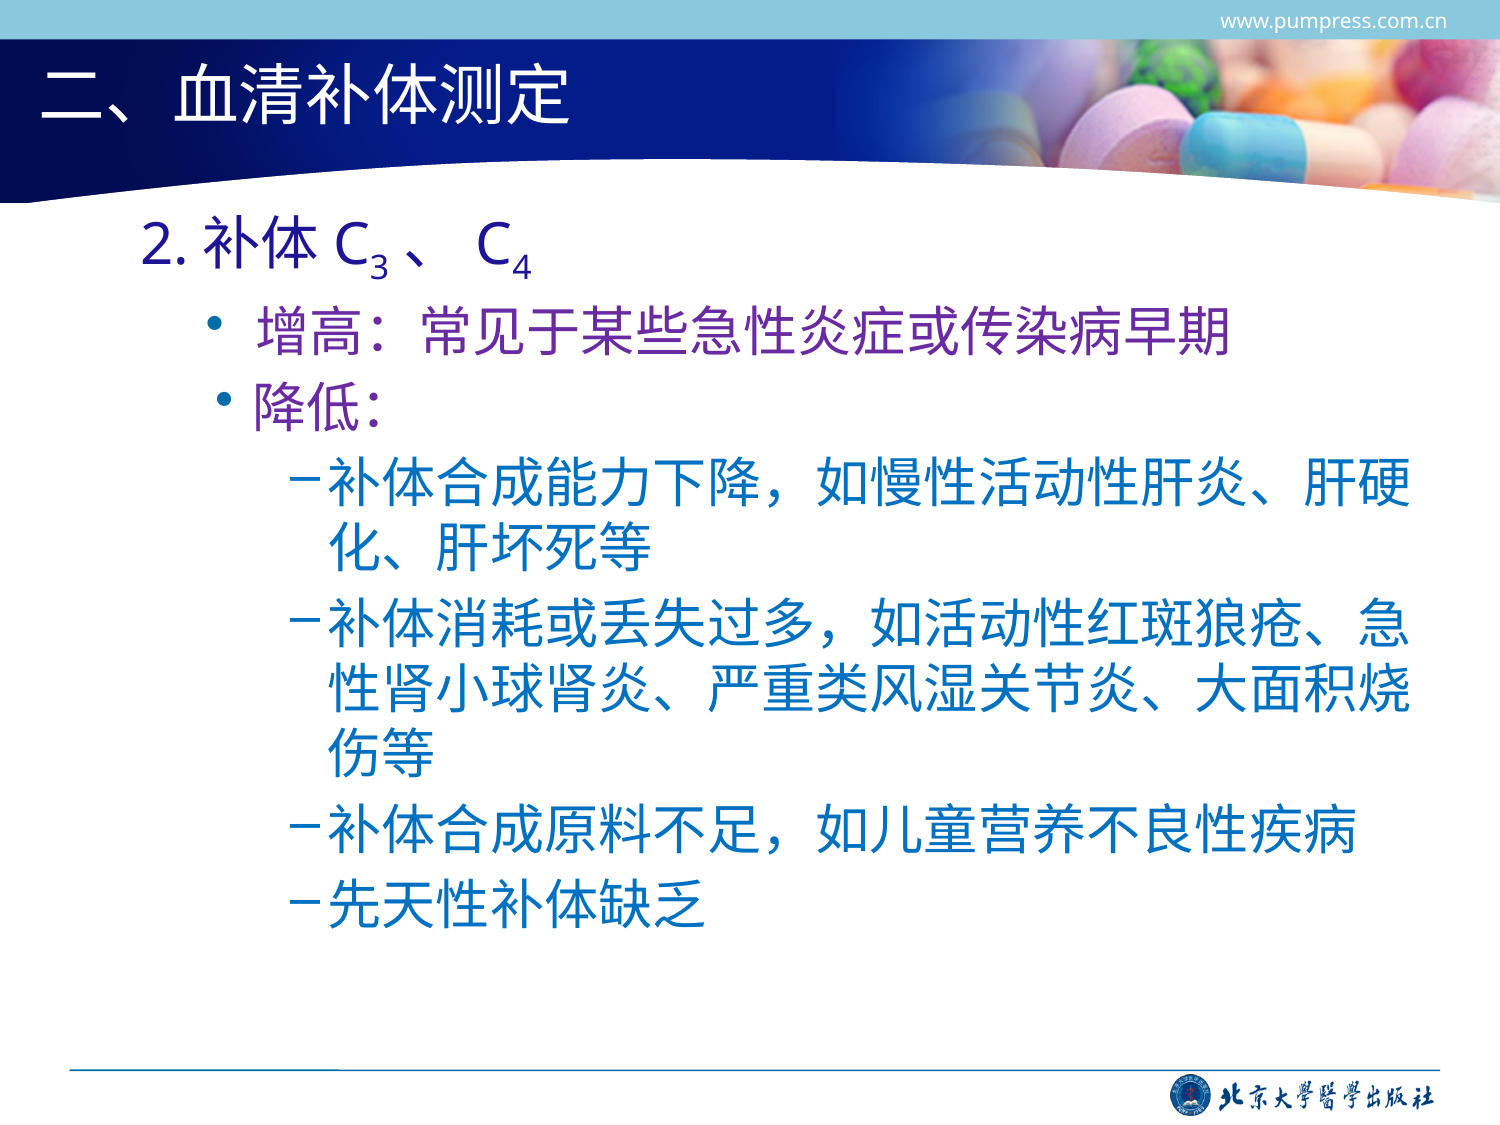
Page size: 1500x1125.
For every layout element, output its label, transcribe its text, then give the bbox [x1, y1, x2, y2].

slide_number www.pumpress.com.cn [1024, 0, 1463, 38]
title 二、血清补体测定 [23, 46, 1349, 140]
picture [0, 40, 1500, 203]
list 2.补体C3、C4 增高：常见于某些急性炎症或传染病早期 降低： 补体合成能力下降，如慢性活动性肝炎、肝硬化、肝坏死等 补体消耗或丢失过多，如活动性红斑狼疮、急性肾小球肾炎、严重类风湿关节炎、大面积烧伤等 补体合成原料不足，如儿童营养不良性疾病 先天性补体缺乏 [49, 198, 1463, 1026]
picture [1170, 1074, 1436, 1118]
